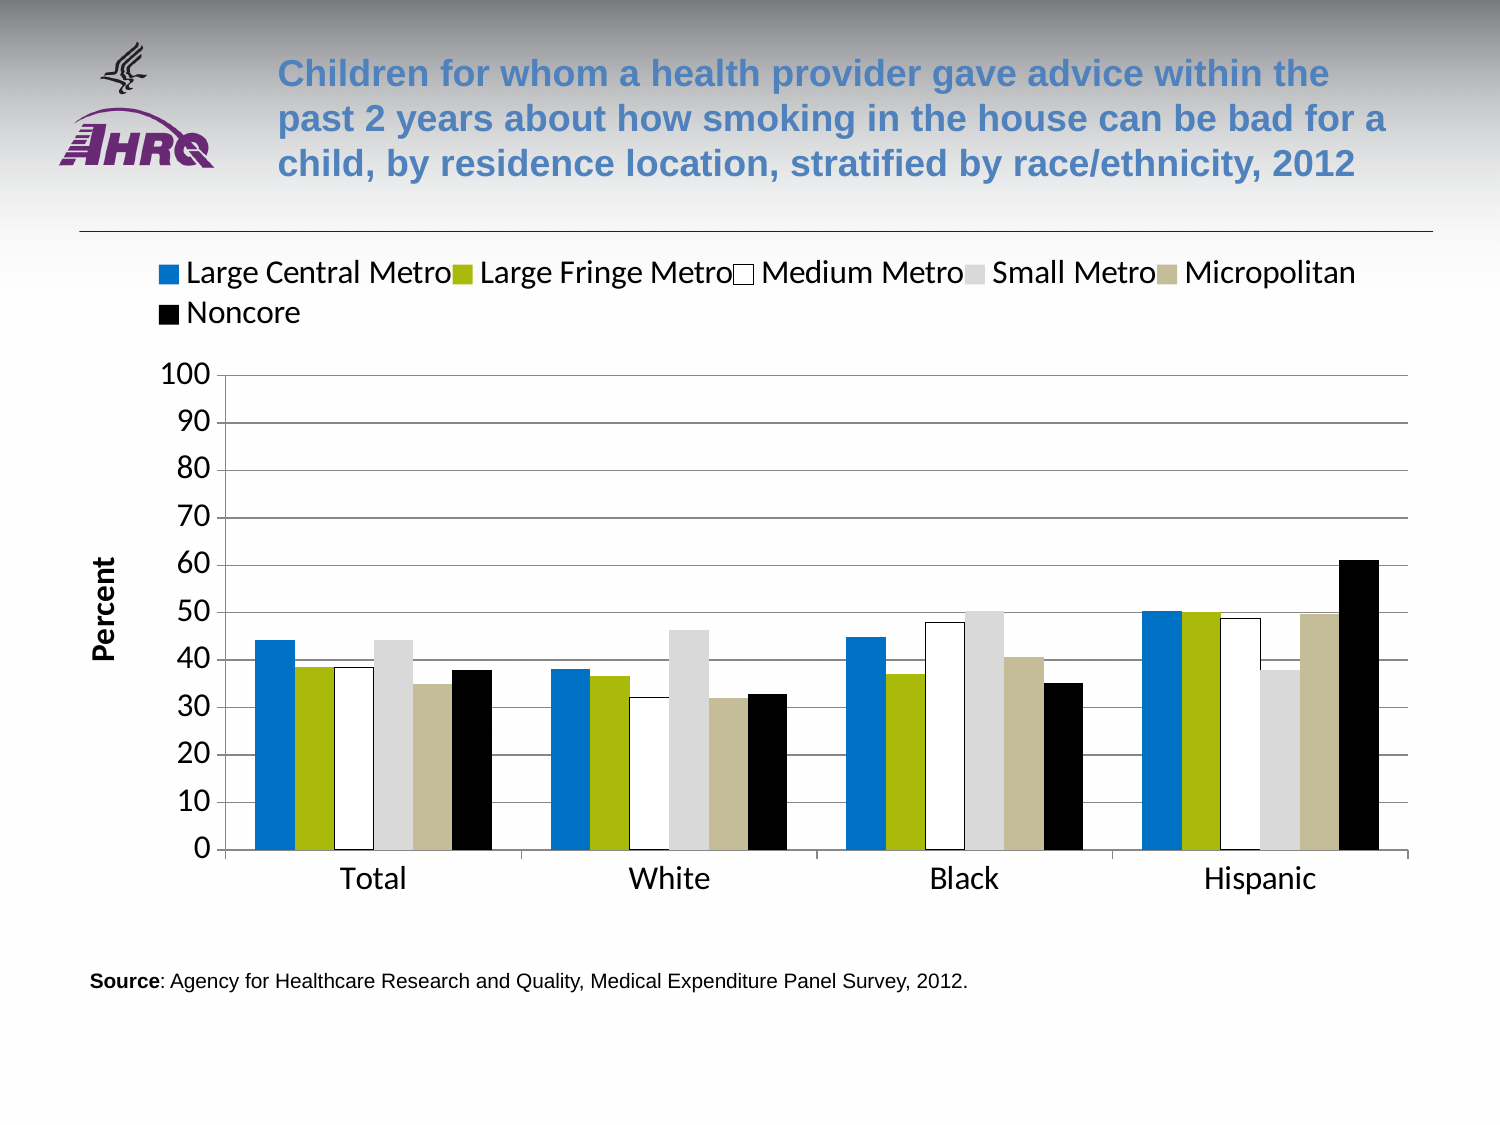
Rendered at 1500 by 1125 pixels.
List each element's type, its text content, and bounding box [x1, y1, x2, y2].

chart [74, 239, 1426, 916]
text_box Source: Agency for Healthcare Research and Quality, Medical Expenditure Panel Survey, 2012. [74, 959, 1425, 1025]
picture [0, 0, 1500, 1125]
title Children for whom a health provider gave advice within the past 2 years about how smoking in the house can be bad for a child, by residence location, stratified by race/ethnicity, 2012 [262, 45, 1425, 188]
